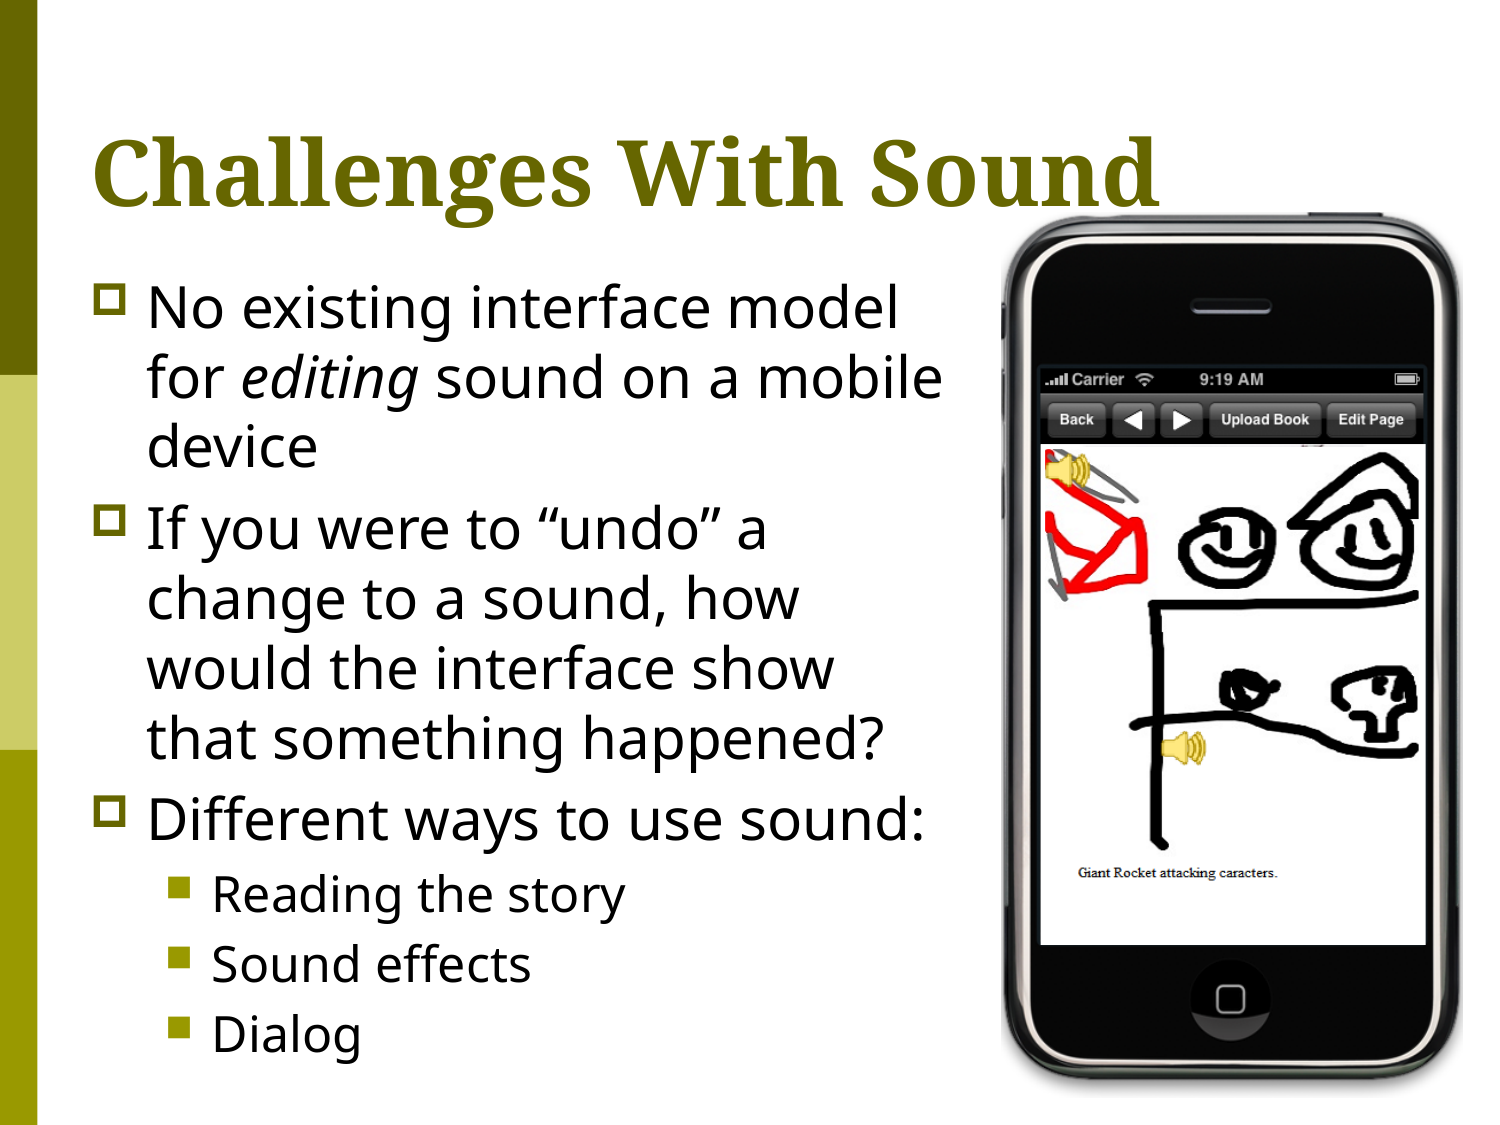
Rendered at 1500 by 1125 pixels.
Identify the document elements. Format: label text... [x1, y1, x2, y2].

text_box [1001, 212, 1463, 1099]
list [1043, 447, 1421, 944]
title Challenges With Sound [74, 45, 1426, 233]
list No existing interface model for editing sound on a mobile device If you were to “undo” a change to a sound, how would the interface show that something happened? Different ways to use sound: Reading the story Sound effects Dialog [74, 262, 976, 1101]
